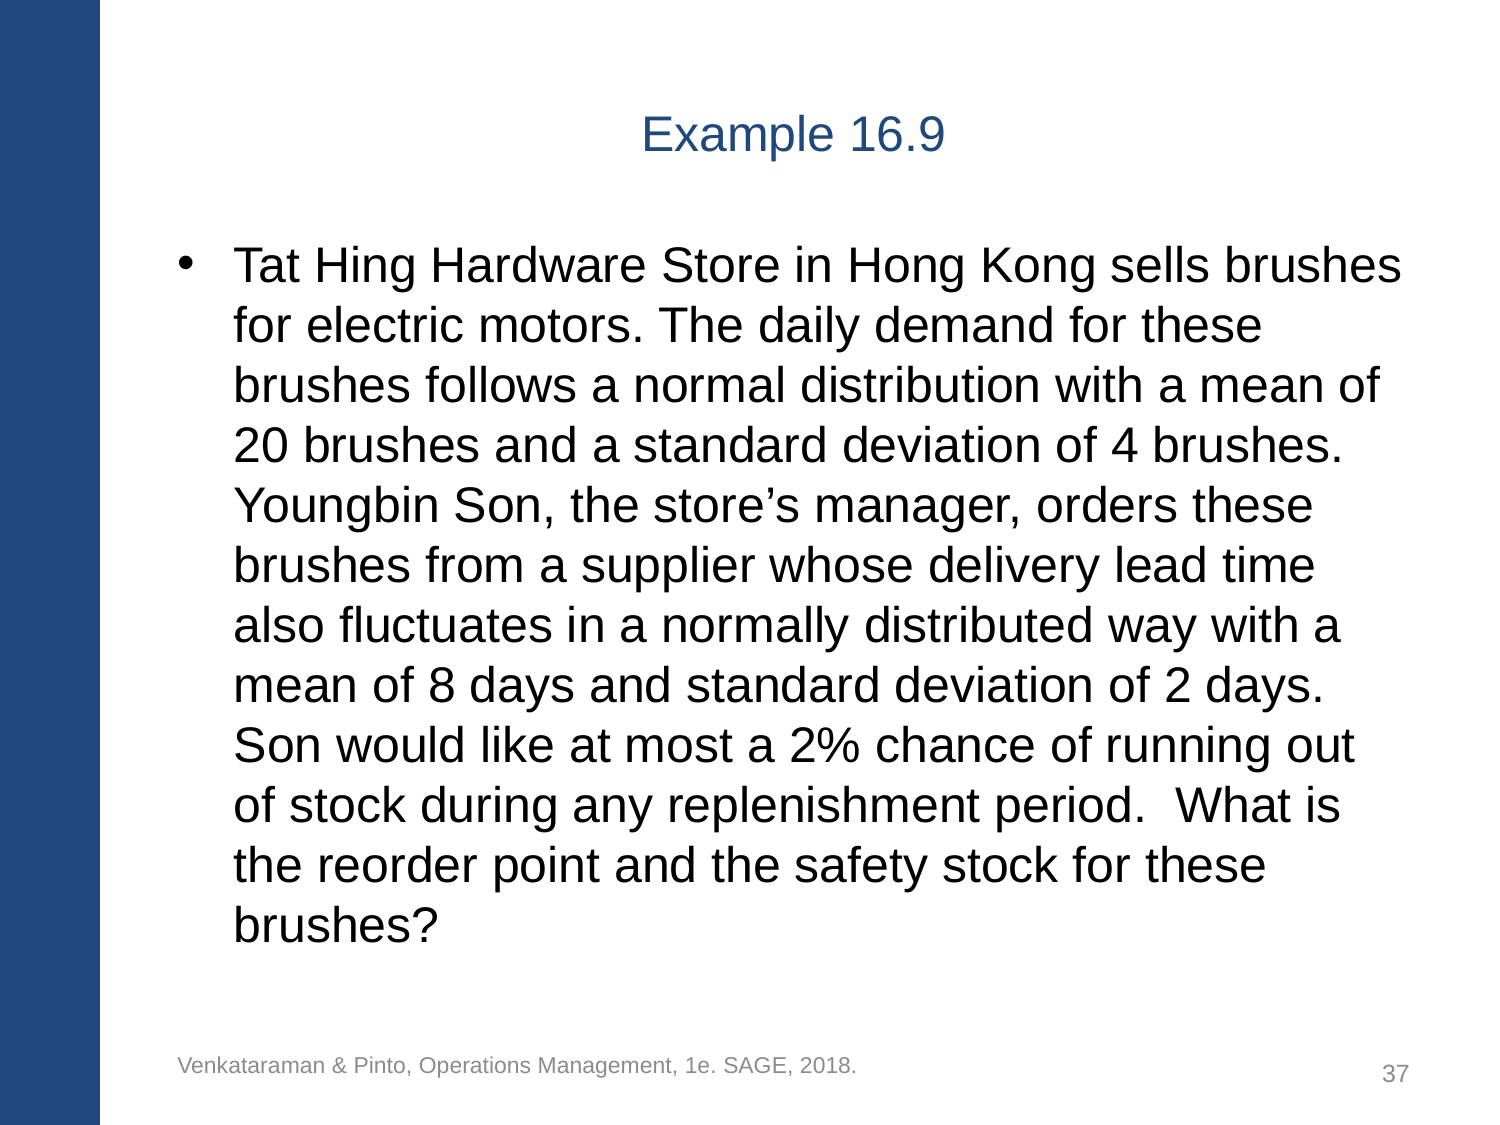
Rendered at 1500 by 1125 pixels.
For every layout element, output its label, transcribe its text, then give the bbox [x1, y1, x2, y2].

slide_number 37 [1350, 1042, 1425, 1103]
title Example 16.9 [162, 37, 1425, 224]
list Tat Hing Hardware Store in Hong Kong sells brushes for electric motors. The daily demand for these brushes follows a normal distribution with a mean of 20 brushes and a standard deviation of 4 brushes. Youngbin Son, the store’s manager, orders these brushes from a supplier whose delivery lead time also fluctuates in a normally distributed way with a mean of 8 days and standard deviation of 2 days. Son would like at most a 2% chance of running out of stock during any replenishment period. What is the reorder point and the safety stock for these brushes? [162, 224, 1425, 1025]
footer Venkataraman & Pinto, Operations Management, 1e. SAGE, 2018. [162, 1042, 1313, 1103]
